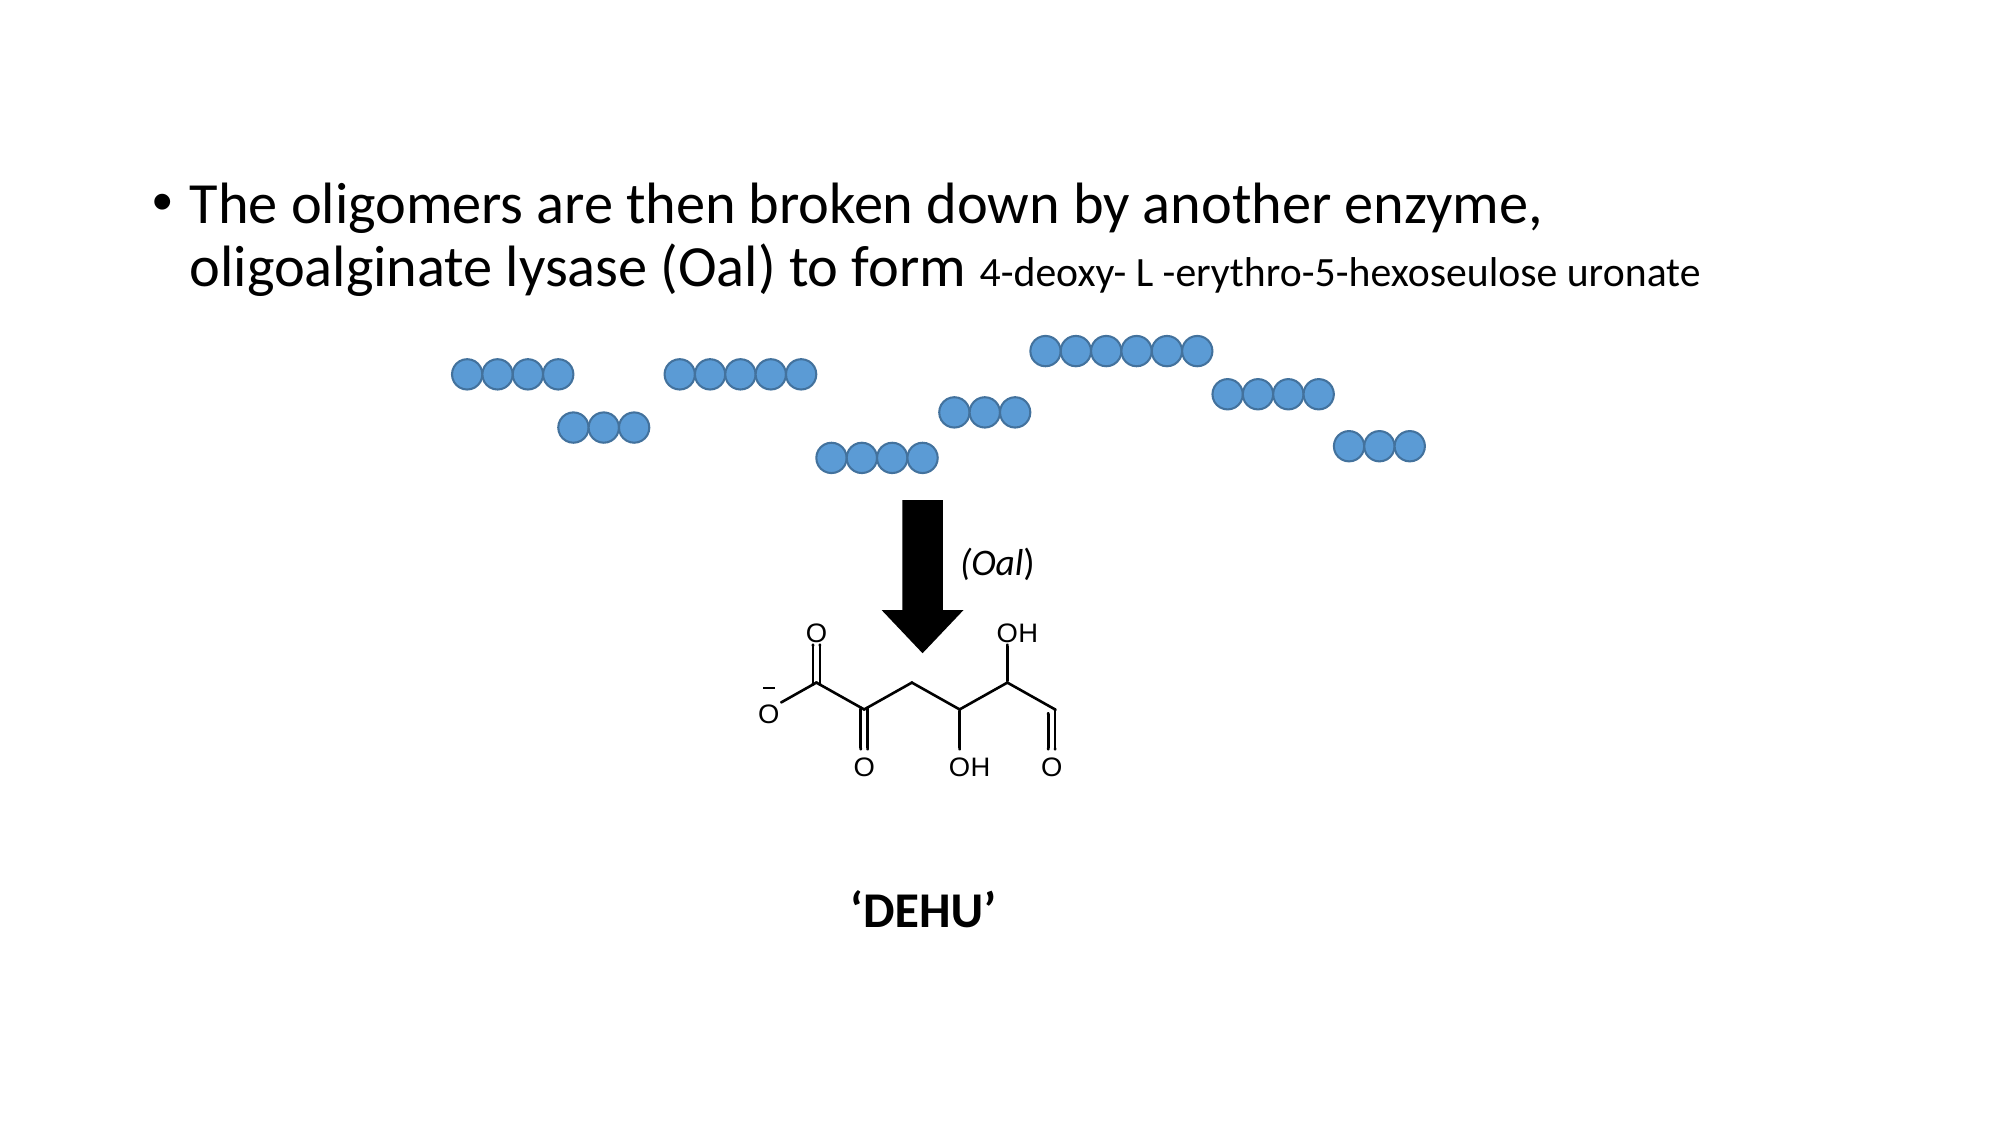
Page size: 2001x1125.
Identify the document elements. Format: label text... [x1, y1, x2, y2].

text_box [902, 500, 943, 522]
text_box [452, 335, 1425, 474]
list The oligomers are then broken down by another enzyme, oligoalginate lysase (Oal) to form 4-deoxy- L -erythro-5-hexoseulose uronate [137, 166, 1863, 880]
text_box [618, 522, 1201, 963]
